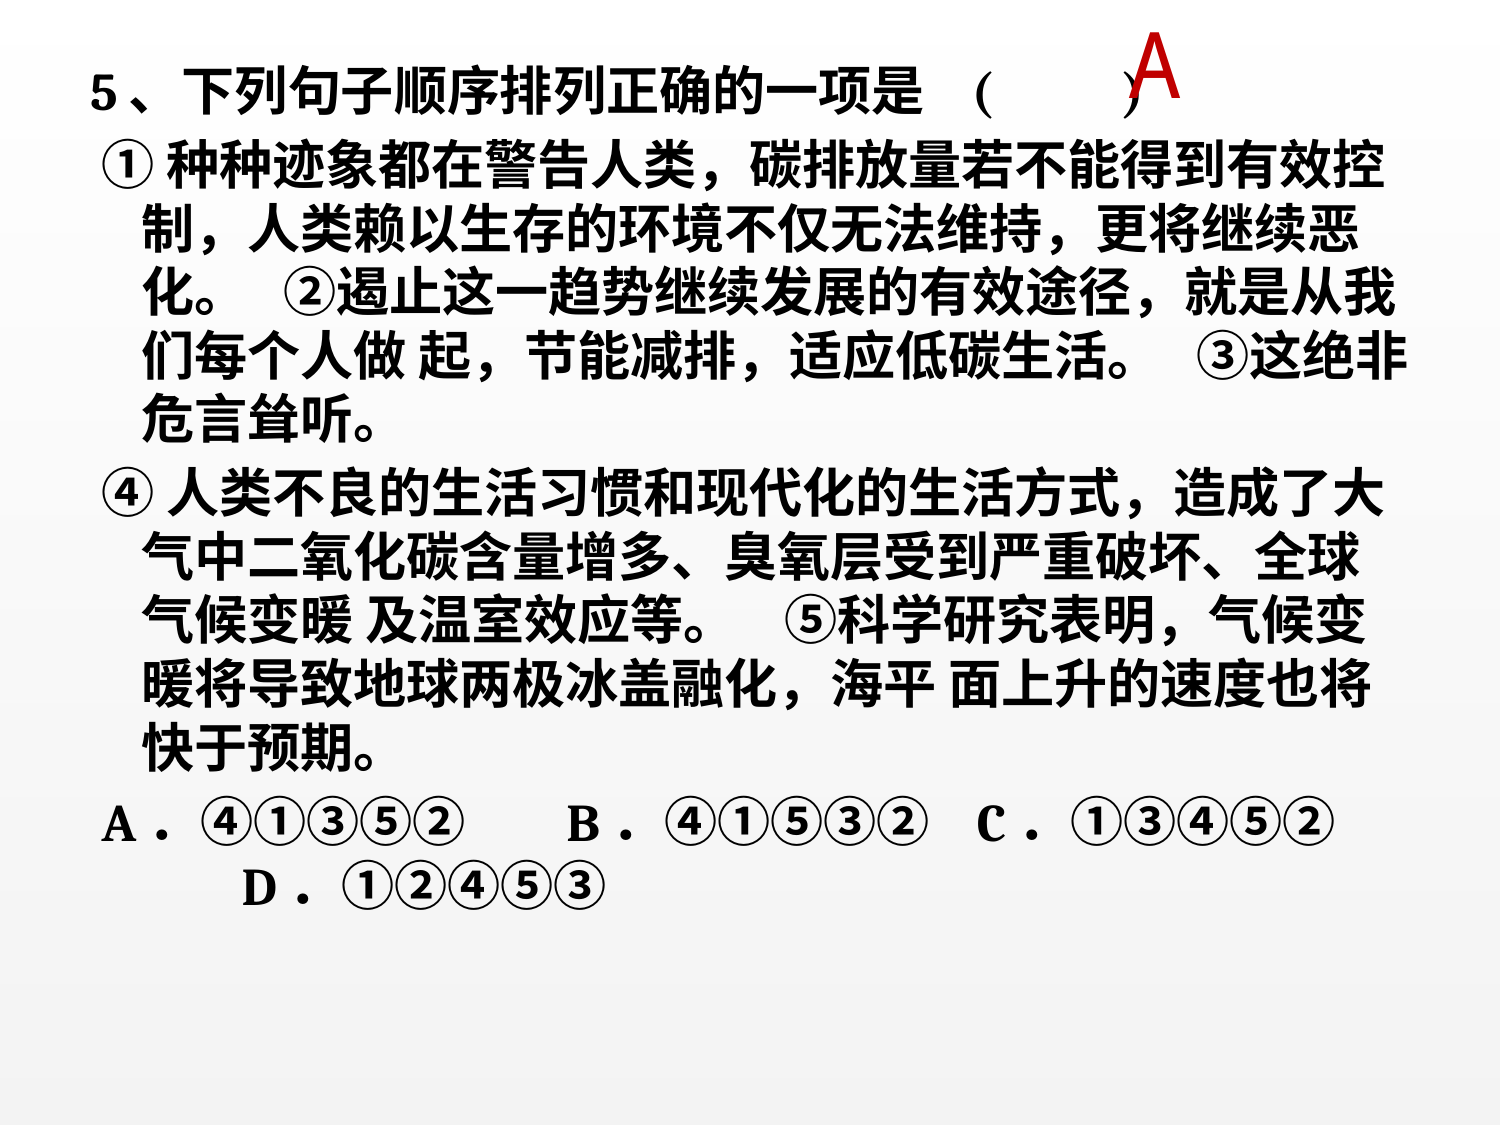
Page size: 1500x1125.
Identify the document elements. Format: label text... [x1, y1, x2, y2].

list 5、下列句子顺序排列正确的一项是 ( ) ①种种迹象都在警告人类，碳排放量若不能得到有效控制，人类赖以生存的环境不仅无法维持，更将继续恶化。 ②遏止这一趋势继续发展的有效途径，就是从我们每个人做 起，节能减排，适应低碳生活。 ③这绝非危言耸听。 ④人类不良的生活习惯和现代化的生活方式，造成了大气中二氧化碳含量增多、臭氧层受到严重破坏、全球气候变暖 及温室效应等。 ⑤科学研究表明，气候变暖将导致地球两极冰盖融化，海平 面上升的速度也将快于预期。 A．④①③⑤② B．④①⑤③② C．①③④⑤② D．①②④⑤③ [75, 50, 1425, 1005]
text_box A [1112, 0, 1450, 125]
